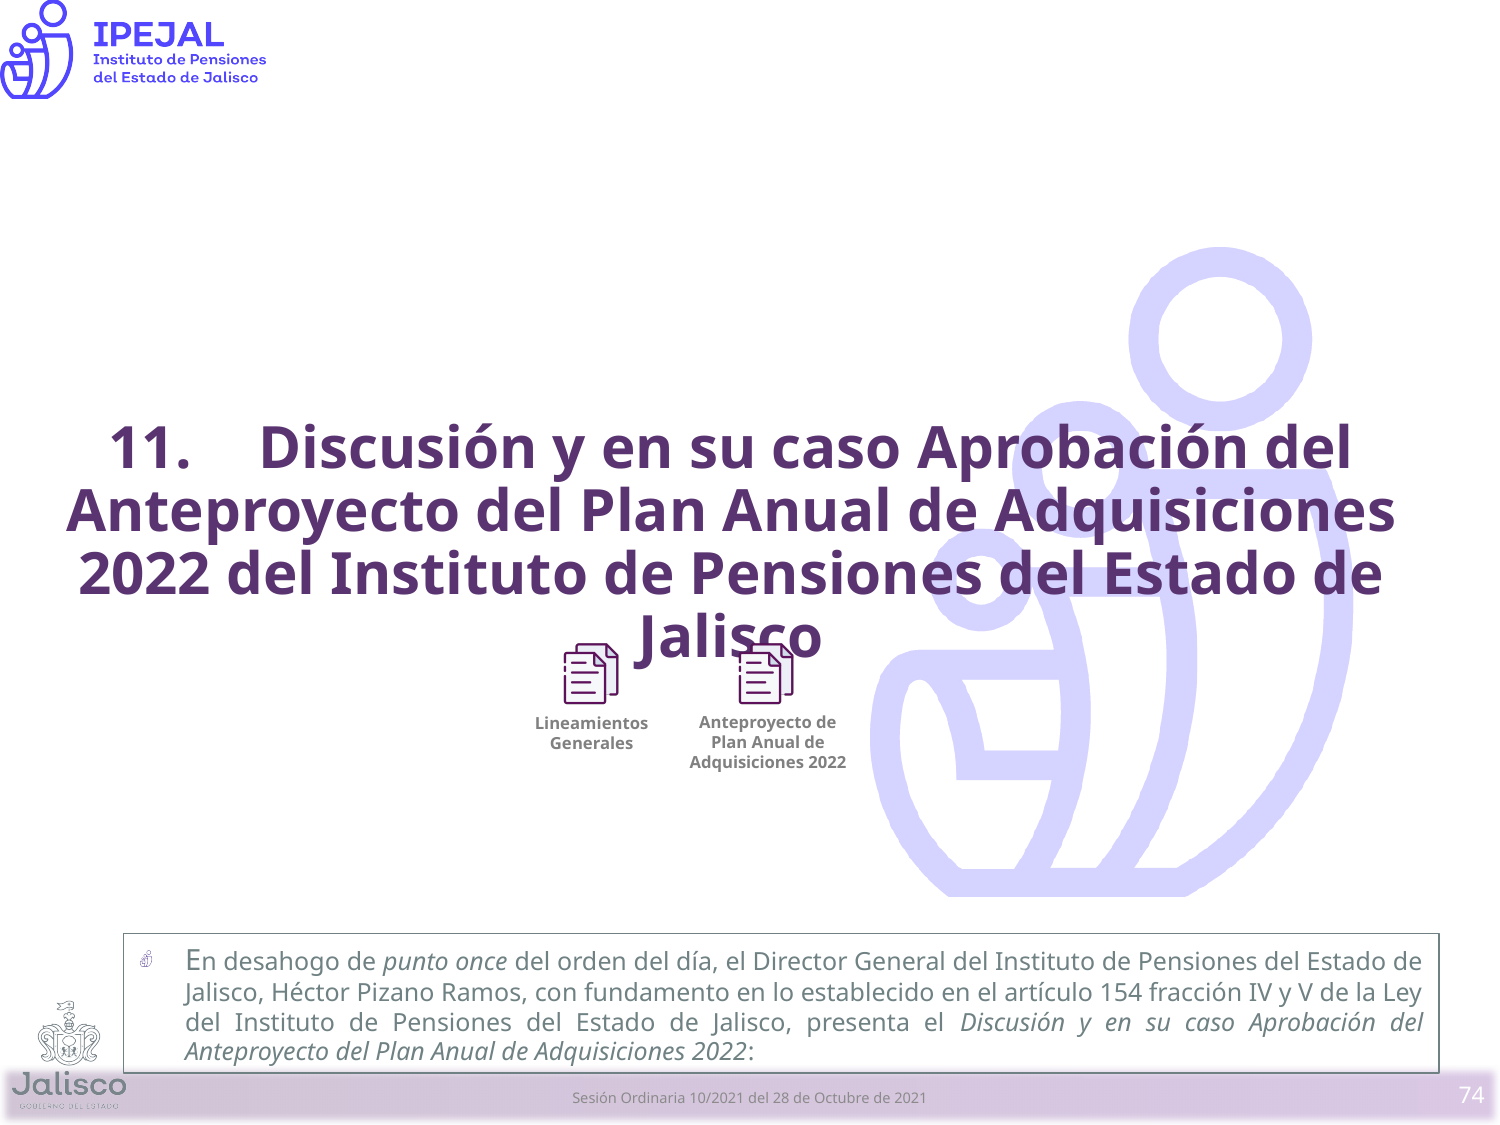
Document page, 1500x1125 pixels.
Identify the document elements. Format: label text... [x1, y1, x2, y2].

picture [0, 993, 153, 1120]
slide_number 74 [1411, 1066, 1500, 1125]
text_box Anteproyecto de Plan Anual de Adquisiciones 2022 [668, 704, 868, 780]
picture [0, 0, 266, 99]
text_box En desahogo de punto once del orden del día, el Director General del Instituto de Pensiones del Estado de Jalisco, Héctor Pizano Ramos, con fundamento en lo establecido en el artículo 154 fracción IV y V de la Ley del Instituto de Pensiones del Estado de Jalisco, presenta el Discusión y en su caso Aprobación del Anteproyecto del Plan Anual de Adquisiciones 2022: [123, 933, 1439, 1074]
picture [712, 619, 823, 729]
picture [138, 948, 154, 969]
text_box Lineamientos Generales [501, 705, 668, 760]
picture [538, 619, 648, 729]
footer Sesión Ordinaria 10/2021 del 28 de Octubre de 2021 [468, 1074, 1032, 1125]
title 11. Discusión y en su caso Aprobación del Anteproyecto del Plan Anual de Adquisiciones 2022 del Instituto de Pensiones del Estado de Jalisco [0, 423, 1463, 665]
